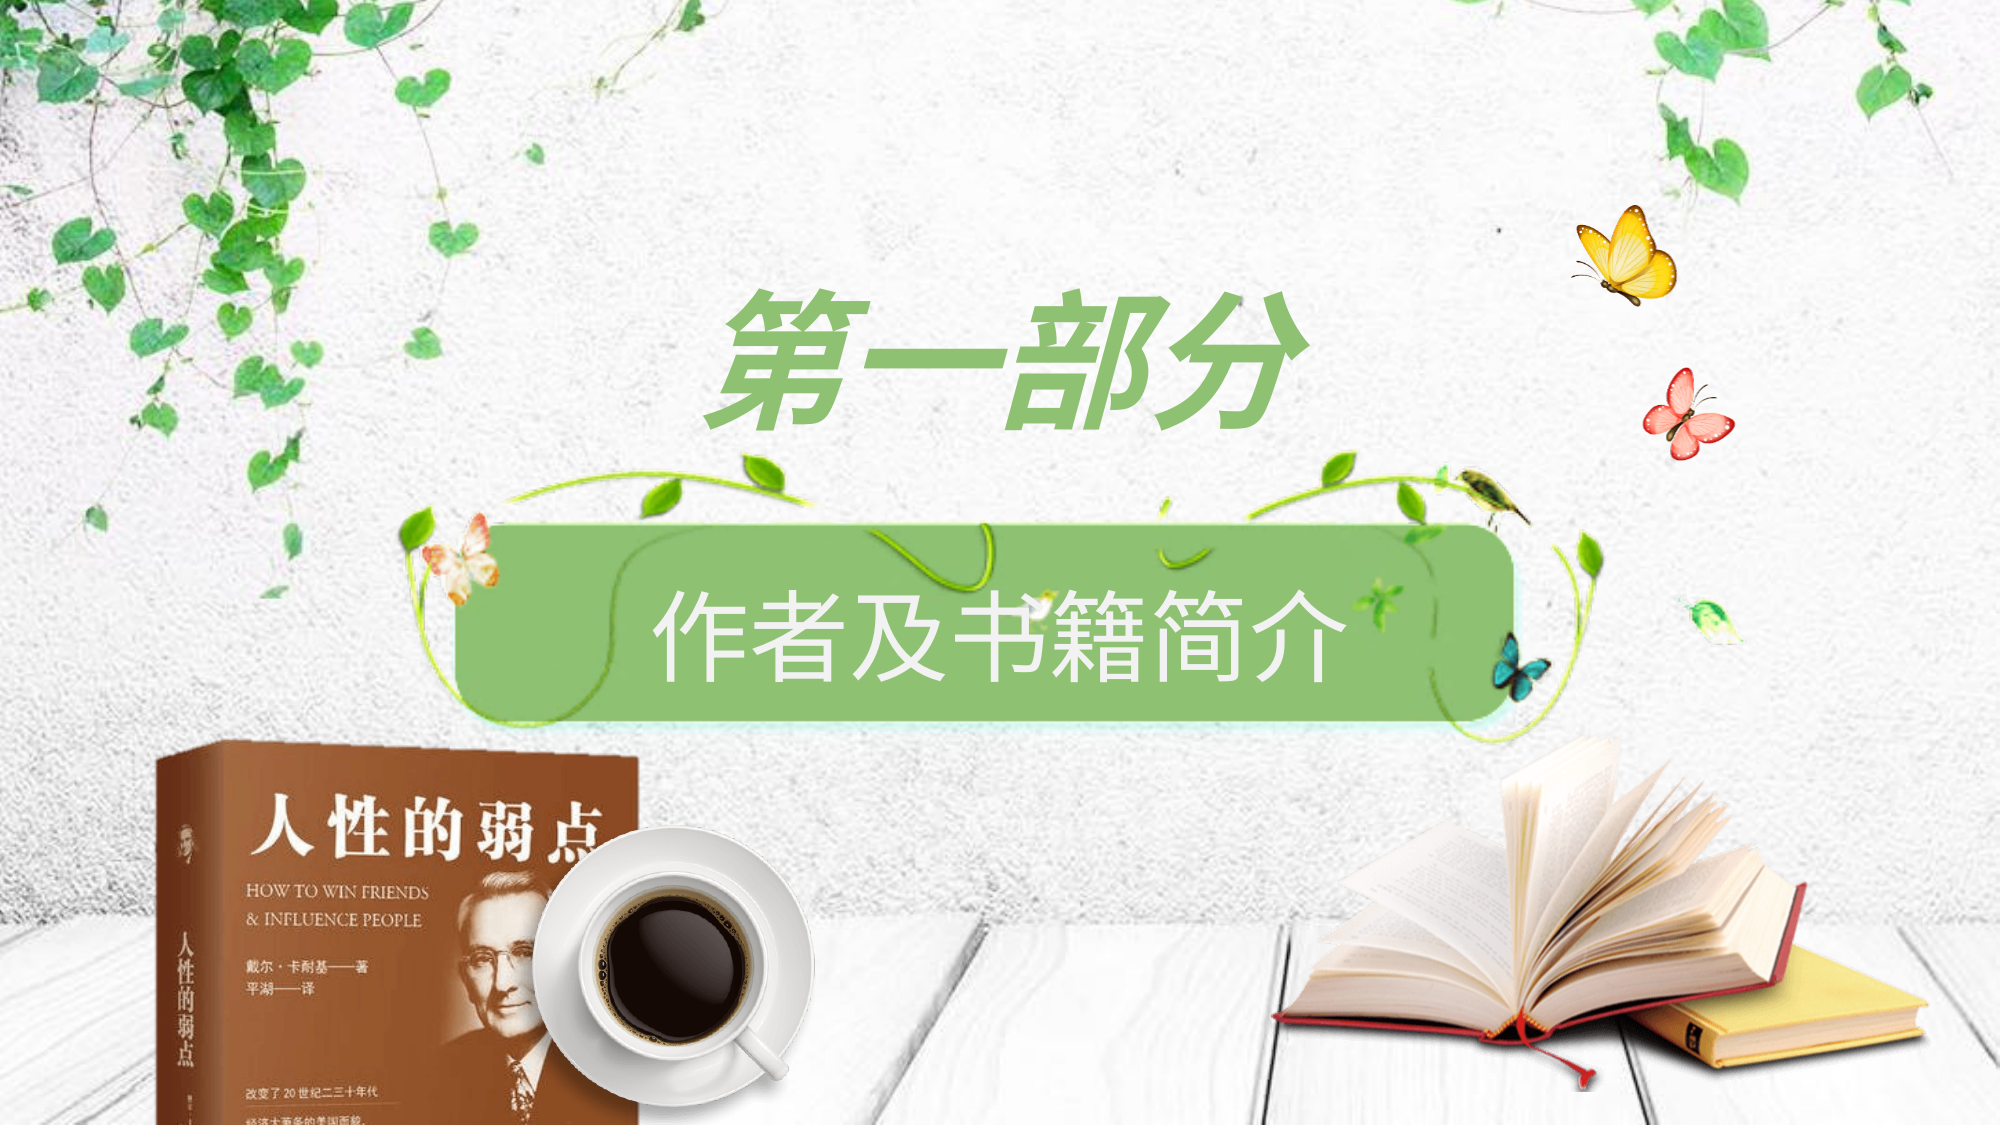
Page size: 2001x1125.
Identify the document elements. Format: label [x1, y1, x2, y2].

text_box [53, 712, 1946, 1125]
picture [0, 0, 2000, 1125]
text_box [254, 381, 1777, 712]
